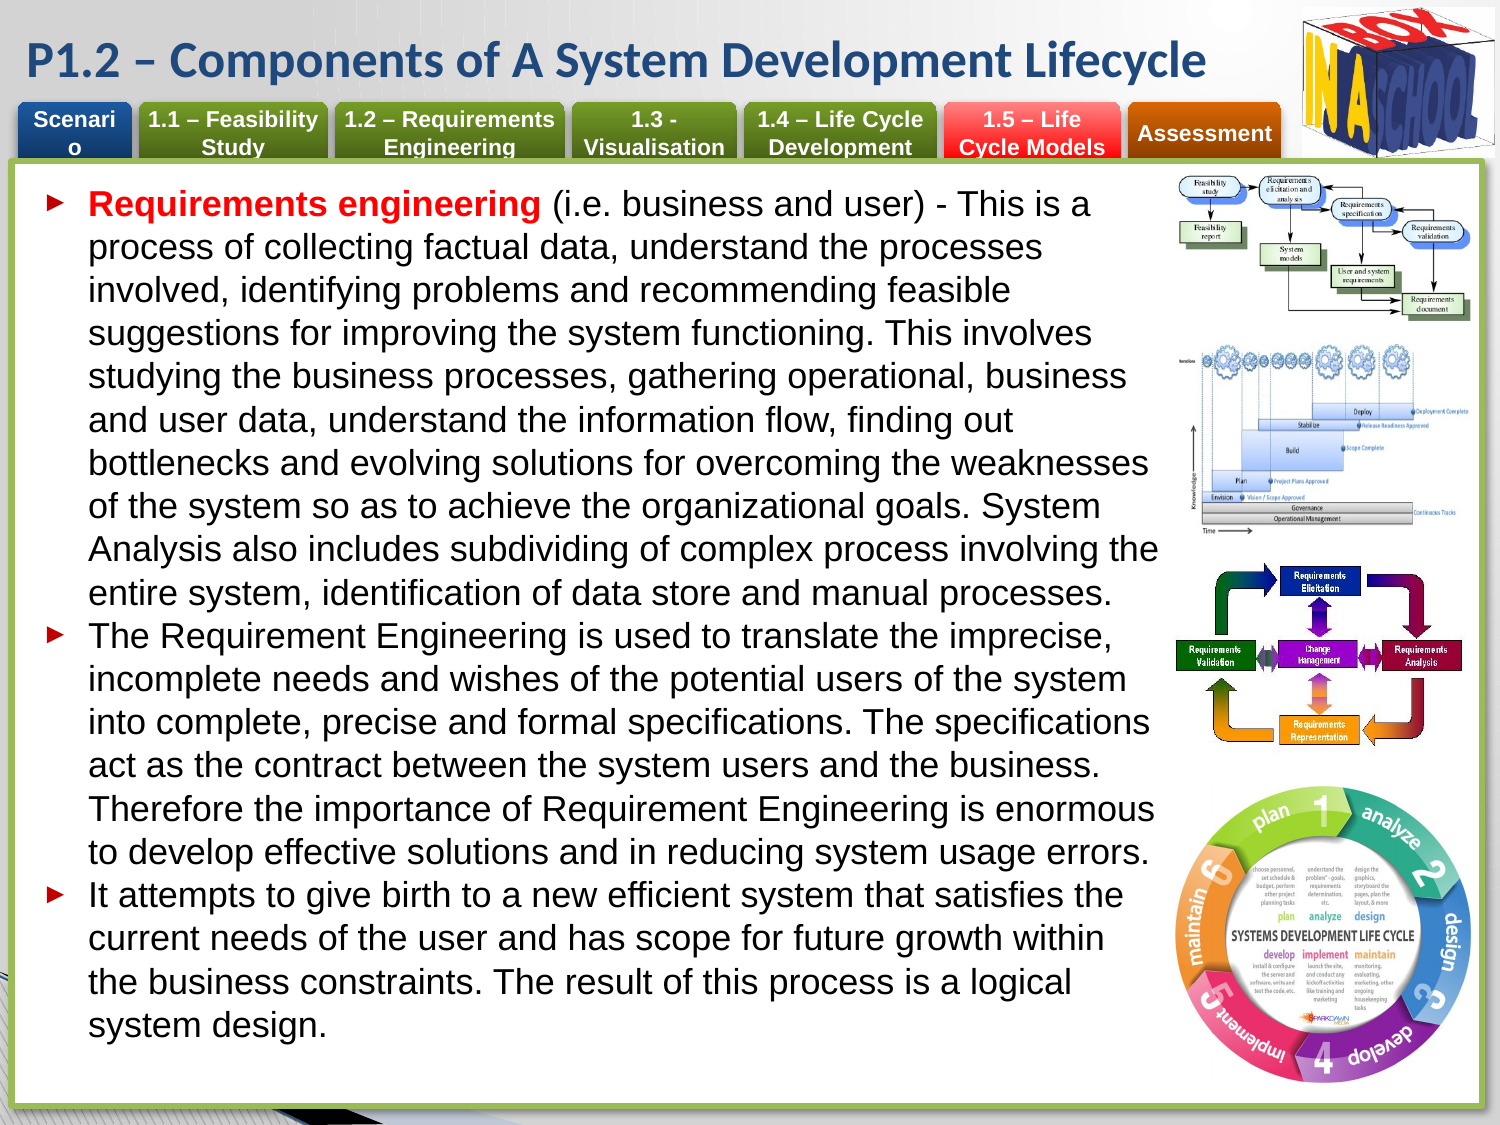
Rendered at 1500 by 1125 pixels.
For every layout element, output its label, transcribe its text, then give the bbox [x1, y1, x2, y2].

picture [281, 1114, 303, 1125]
picture [1174, 343, 1471, 541]
picture [1174, 563, 1471, 764]
picture [1302, 7, 1495, 158]
title P1.2 – Components of A System Development Lifecycle [11, 11, 1270, 102]
text_box Requirements engineering (i.e. business and user) - This is a process of collecting factual data, understand the processes involved, identifying problems and recommending feasible suggestions for improving the system functioning. This involves studying the business processes, gathering operational, business and user data, understand the information flow, finding out bottlenecks and evolving solutions for overcoming the weaknesses of the system so as to achieve the organizational goals. System Analysis also includes subdividing of complex process involving the entire system, identification of data store and manual processes. The Requirement Engineering is used to translate the imprecise, incomplete needs and wishes of the potential users of the system into complete, precise and formal specifications. The specifications act as the contract between the system users and the business. Therefore the importance of Requirement Engineering is enormous to develop effective solutions and in reducing system usage errors. It attempts to give birth to a new efficient system that satisfies the current needs of the user and has scope for future growth within the business constraints. The result of this process is a logical system design. [26, 172, 1176, 1052]
picture [1174, 786, 1471, 1083]
picture [1174, 172, 1471, 321]
